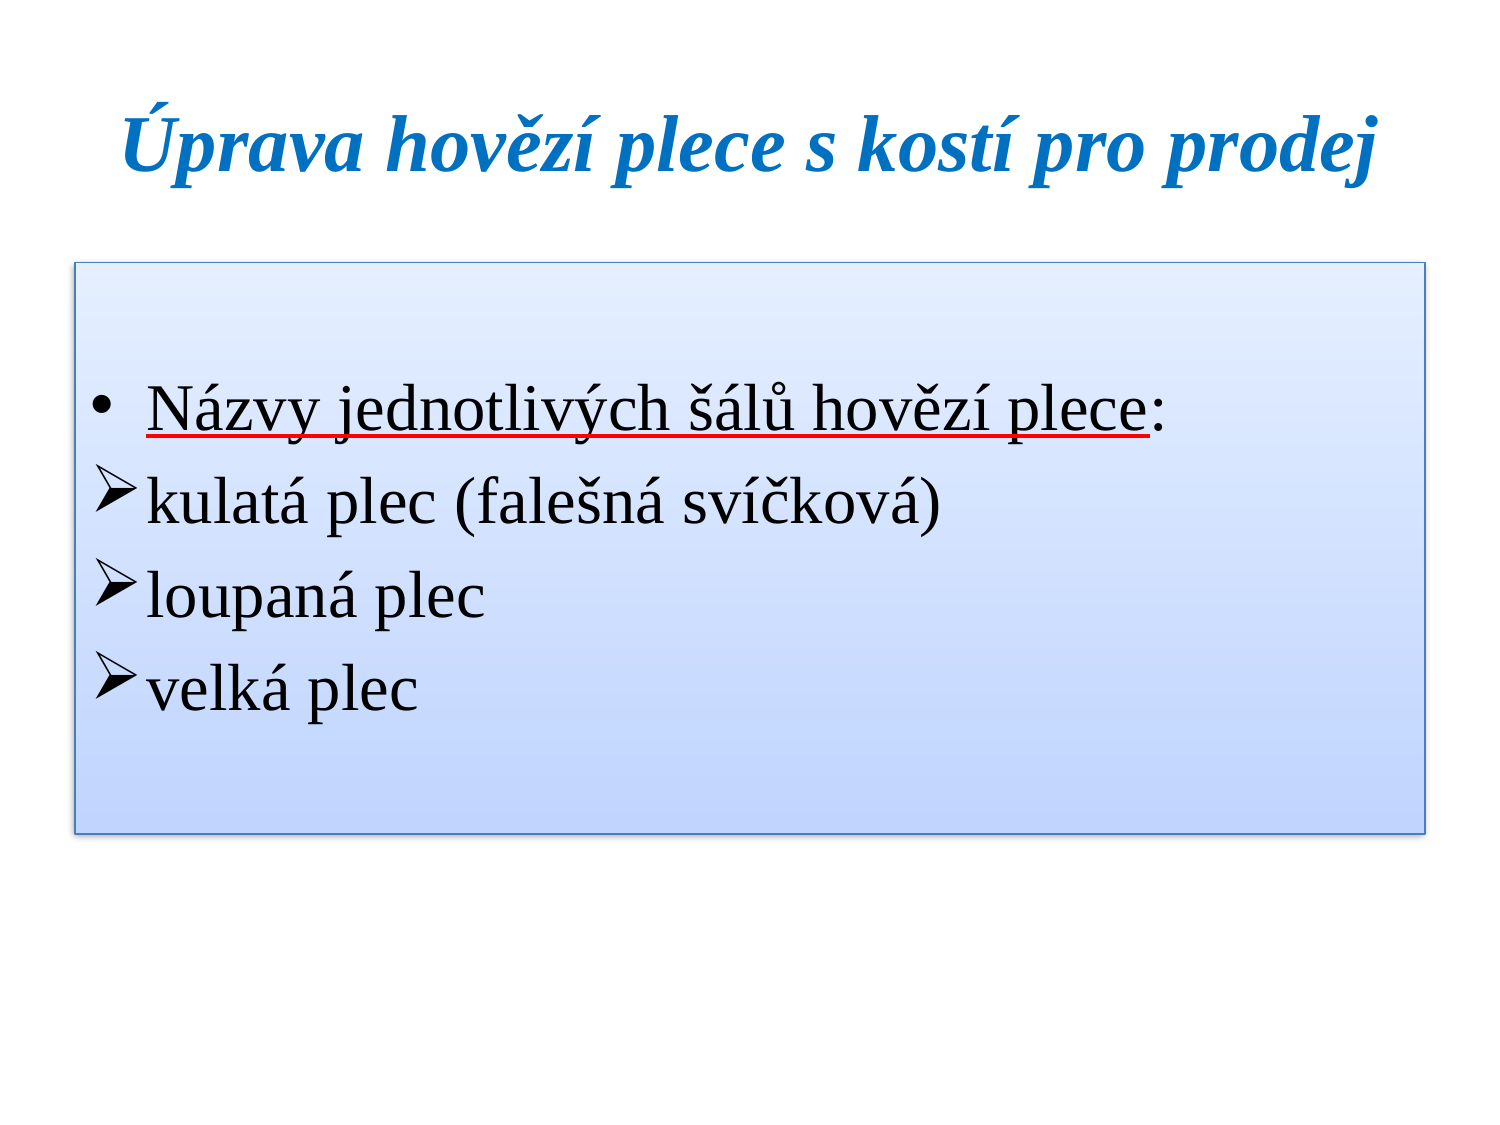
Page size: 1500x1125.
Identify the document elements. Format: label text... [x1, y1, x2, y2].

title Úprava hovězí plece s kostí pro prodej [75, 45, 1425, 233]
list Názvy jednotlivých šálů hovězí plece: kulatá plec (falešná svíčková) loupaná plec velká plec [74, 262, 1426, 835]
